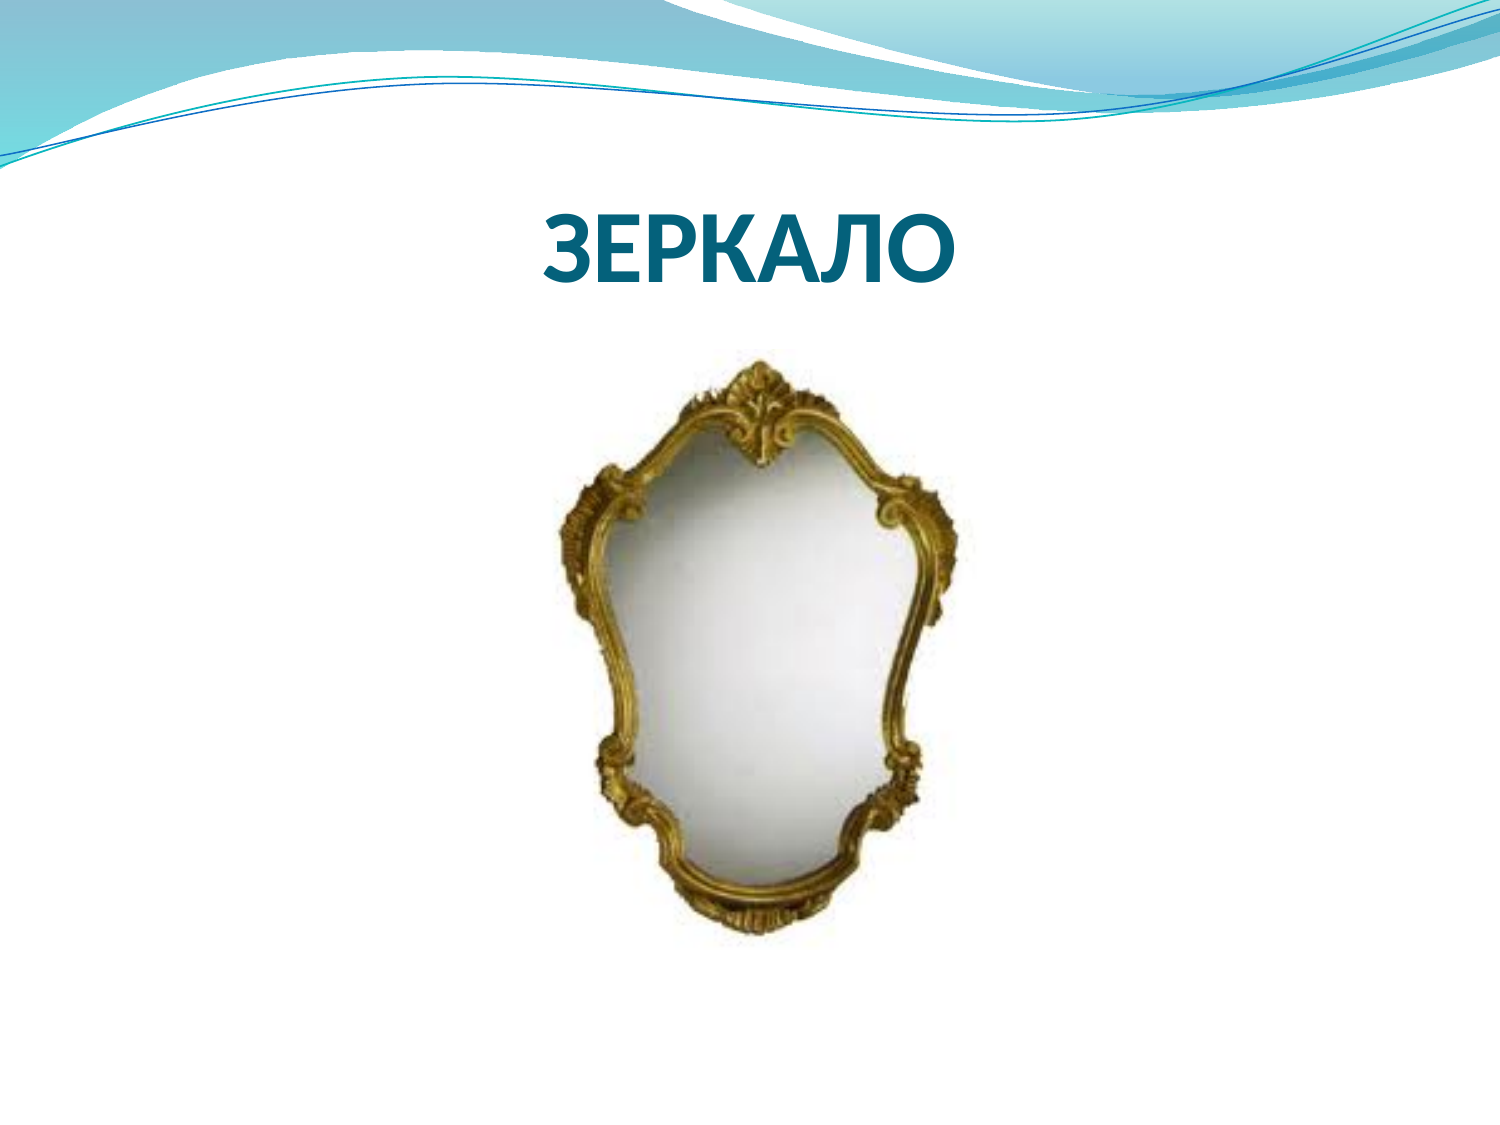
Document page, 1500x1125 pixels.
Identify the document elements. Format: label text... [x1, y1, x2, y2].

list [474, 349, 1039, 951]
title ЗЕРКАЛО [75, 115, 1425, 303]
